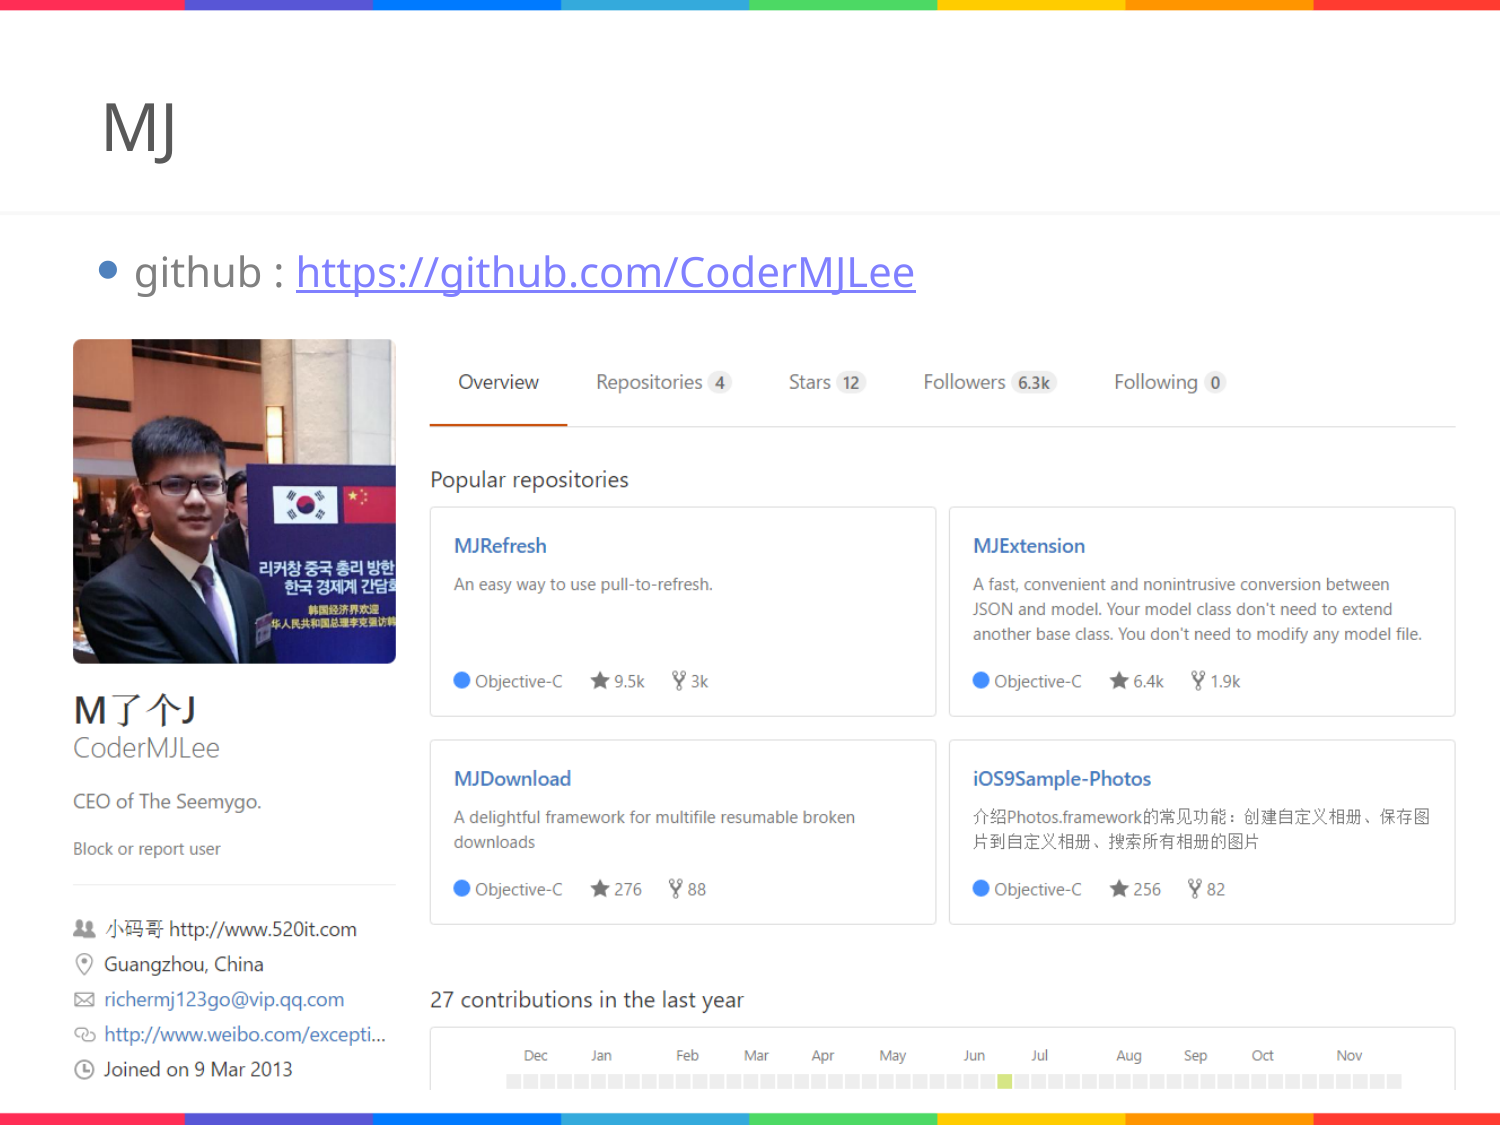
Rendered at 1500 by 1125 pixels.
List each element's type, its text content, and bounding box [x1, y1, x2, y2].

picture [0, 216, 1500, 1125]
list github : https://github.com/CoderMJLee [81, 237, 1416, 317]
title MJ [85, 77, 1419, 214]
picture [0, 0, 1500, 211]
